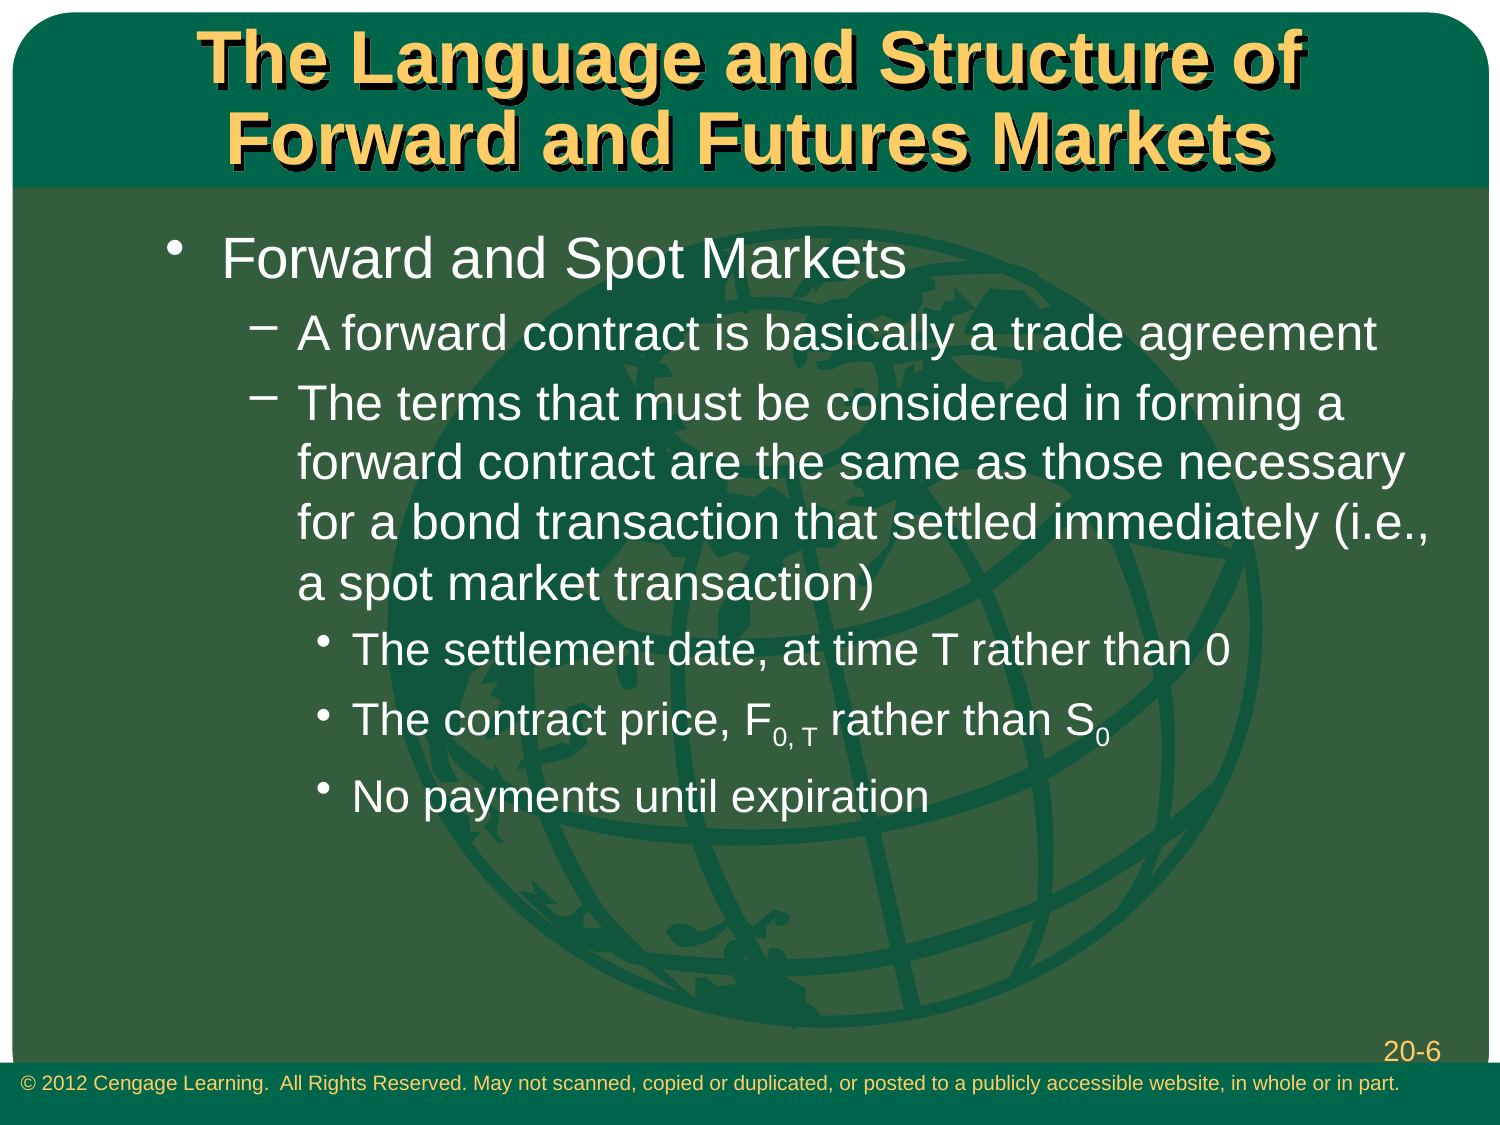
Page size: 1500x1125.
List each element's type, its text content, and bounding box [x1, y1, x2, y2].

footer © 2012 Cengage Learning. All Rights Reserved. May not scanned, copied or duplicated, or posted to a publicly accessible website, in whole or in part. [0, 1062, 1500, 1125]
slide_number 20-6 [1325, 1025, 1500, 1062]
list Forward and Spot Markets A forward contract is basically a trade agreement The terms that must be considered in forming a forward contract are the same as those necessary for a bond transaction that settled immediately (i.e., a spot market transaction) The settlement date, at time T rather than 0 The contract price, F0, T rather than S0 No payments until expiration [150, 212, 1463, 1062]
title The Language and Structure of Forward and Futures Markets [112, 0, 1388, 200]
